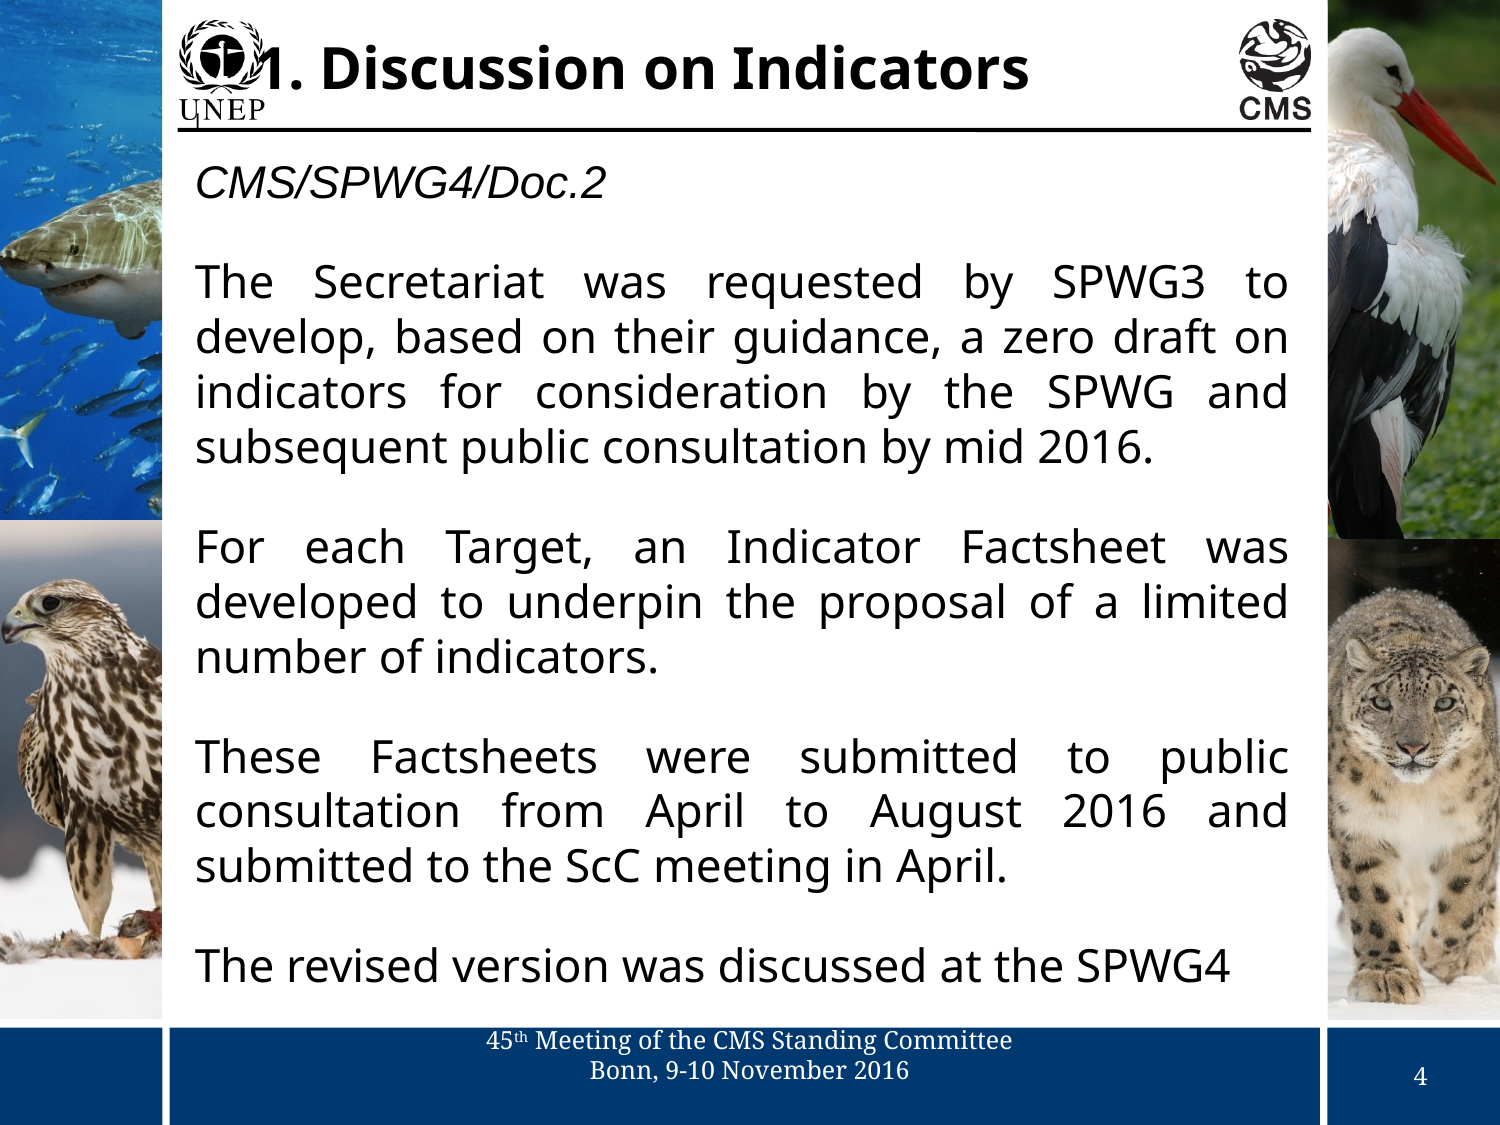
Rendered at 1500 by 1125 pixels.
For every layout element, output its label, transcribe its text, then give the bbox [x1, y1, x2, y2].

picture [1327, 0, 1500, 1020]
picture [0, 0, 163, 1019]
picture [177, 19, 265, 120]
text_box 1. Discussion on Indicators [179, 31, 1200, 168]
picture [1239, 19, 1311, 120]
text_box CMS/SPWG4/Doc.2 The Secretariat was requested by SPWG3 to develop, based on their guidance, a zero draft on indicators for consideration by the SPWG and subsequent public consultation by mid 2016. For each Target, an Indicator Factsheet was developed to underpin the proposal of a limited number of indicators. These Factsheets were submitted to public consultation from April to August 2016 and submitted to the ScC meeting in April. The revised version was discussed at the SPWG4 [179, 90, 1305, 1026]
